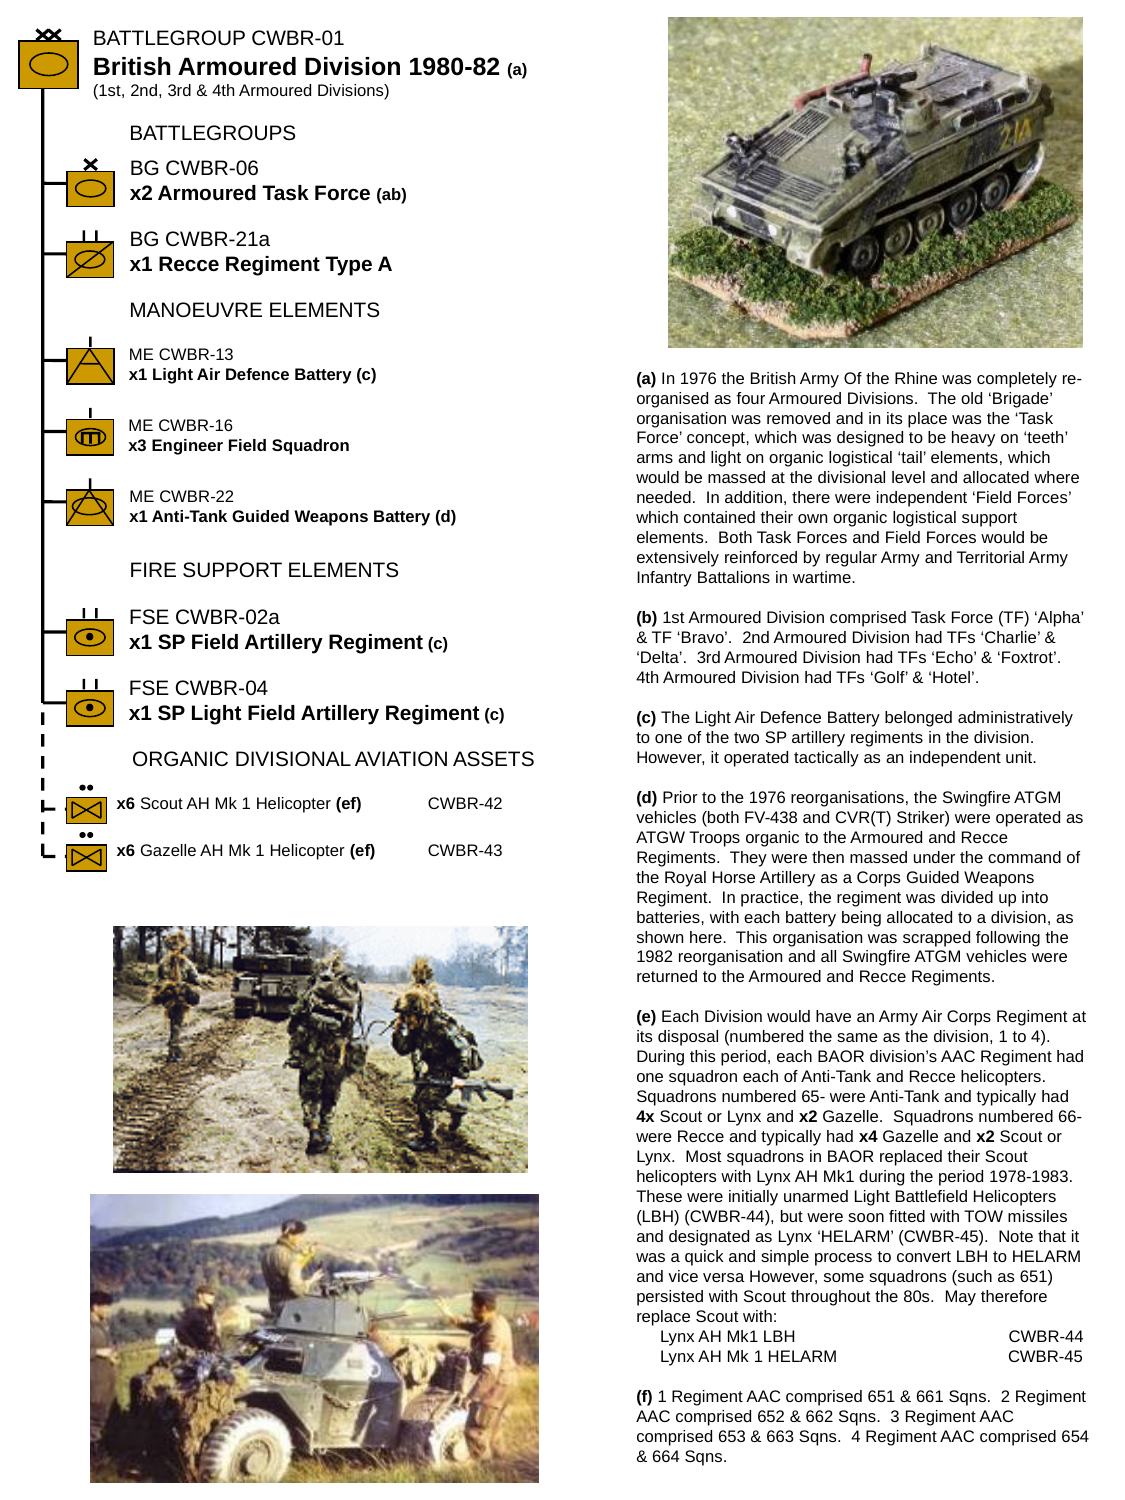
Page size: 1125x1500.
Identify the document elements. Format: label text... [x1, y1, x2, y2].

text_box FSE CWBR-02a x1 SP Field Artillery Regiment (c) [114, 596, 463, 661]
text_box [66, 490, 114, 526]
picture [113, 926, 528, 1173]
text_box ME CWBR-13 x1 Light Air Defence Battery (c) [114, 336, 392, 392]
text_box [83, 230, 97, 241]
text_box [36, 29, 61, 41]
text_box x6 Gazelle AH Mk 1 Helicopter (ef) CWBR-43 [101, 832, 518, 868]
text_box FSE CWBR-04 x1 SP Light Field Artillery Regiment (c) [114, 667, 520, 732]
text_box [83, 607, 97, 619]
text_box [66, 242, 114, 278]
text_box ME CWBR-22 x1 Anti-Tank Guided Weapons Battery (d) [114, 478, 472, 533]
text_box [66, 171, 114, 207]
picture [668, 17, 1083, 348]
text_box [66, 419, 114, 456]
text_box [80, 785, 93, 790]
text_box FIRE SUPPORT ELEMENTS [114, 549, 415, 589]
text_box MANOEUVRE ELEMENTS [114, 289, 395, 330]
text_box BG CWBR-06 x2 Armoured Task Force (ab) [115, 147, 422, 213]
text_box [66, 844, 107, 871]
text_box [80, 832, 93, 838]
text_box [18, 41, 79, 89]
text_box BG CWBR-21a x1 Recce Regiment Type A [114, 218, 408, 284]
text_box BATTLEGROUP CWBR-01 British Armoured Division 1980-82 (a) (1st, 2nd, 3rd & 4th Armoured Divisions) [78, 17, 543, 108]
text_box BATTLEGROUPS [114, 112, 312, 152]
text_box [84, 159, 97, 170]
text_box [66, 348, 114, 385]
picture [90, 1194, 539, 1484]
text_box (a) In 1976 the British Army Of the Rhine was completely re-organised as four Armoured Divisions. The old ‘Brigade’ organisation was removed and in its place was the ‘Task Force’ concept, which was designed to be heavy on ‘teeth’ arms and light on organic logistical ‘tail’ elements, which would be massed at the divisional level and allocated where needed. In addition, there were independent ‘Field Forces’ which contained their own organic logistical support elements. Both Task Forces and Field Forces would be extensively reinforced by regular Army and Territorial Army Infantry Battalions in wartime. (b) 1st Armoured Division comprised Task Force (TF) ‘Alpha’ & TF ‘Bravo’. 2nd Armoured Division had TFs ‘Charlie’ & ‘Delta’. 3rd Armoured Division had TFs ‘Echo’ & ‘Foxtrot’. 4th Armoured Division had TFs ‘Golf’ & ‘Hotel’. (c) The Light Air Defence Battery belonged administratively to one of the two SP artillery regiments in the division. However, it operated tactically as an independent unit. (d) Prior to the 1976 reorganisations, the Swingfire ATGM vehicles (both FV-438 and CVR(T) Striker) were operated as ATGW Troops organic to the Armoured and Recce Regiments. They were then massed under the command of the Royal Horse Artillery as a Corps Guided Weapons Regiment. In practice, the regiment was divided up into batteries, with each battery being allocated to a division, as shown here. This organisation was scrapped following the 1982 reorganisation and all Swingfire ATGM vehicles were returned to the Armoured and Recce Regiments. (e) Each Division would have an Army Air Corps Regiment at its disposal (numbered the same as the division, 1 to 4). During this period, each BAOR division’s AAC Regiment had one squadron each of Anti-Tank and Recce helicopters. Squadrons numbered 65- were Anti-Tank and typically had 4x Scout or Lynx and x2 Gazelle. Squadrons numbered 66- were Recce and typically had x4 Gazelle and x2 Scout or Lynx. Most squadrons in BAOR replaced their Scout helicopters with Lynx AH Mk1 during the period 1978-1983. These were initially unarmed Light Battlefield Helicopters (LBH) (CWBR-44), but were soon fitted with TOW missiles and designated as Lynx ‘HELARM’ (CWBR-45). Note that it was a quick and simple process to convert LBH to HELARM and vice versa However, some squadrons (such as 651) persisted with Scout throughout the 80s. May therefore replace Scout with: Lynx AH Mk1 LBH CWBR-44 Lynx AH Mk 1 HELARM CWBR-45 (f) 1 Regiment AAC comprised 651 & 661 Sqns. 2 Regiment AAC comprised 652 & 662 Sqns. 3 Regiment AAC comprised 653 & 663 Sqns. 4 Regiment AAC comprised 654 & 664 Sqns. [621, 360, 1106, 1473]
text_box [83, 678, 97, 690]
text_box ME CWBR-16 x3 Engineer Field Squadron [113, 407, 366, 463]
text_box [66, 619, 114, 656]
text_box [66, 690, 114, 727]
text_box ORGANIC DIVISIONAL AVIATION ASSETS [117, 738, 550, 779]
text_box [66, 797, 107, 824]
text_box x6 Scout AH Mk 1 Helicopter (ef) CWBR-42 [101, 785, 519, 821]
